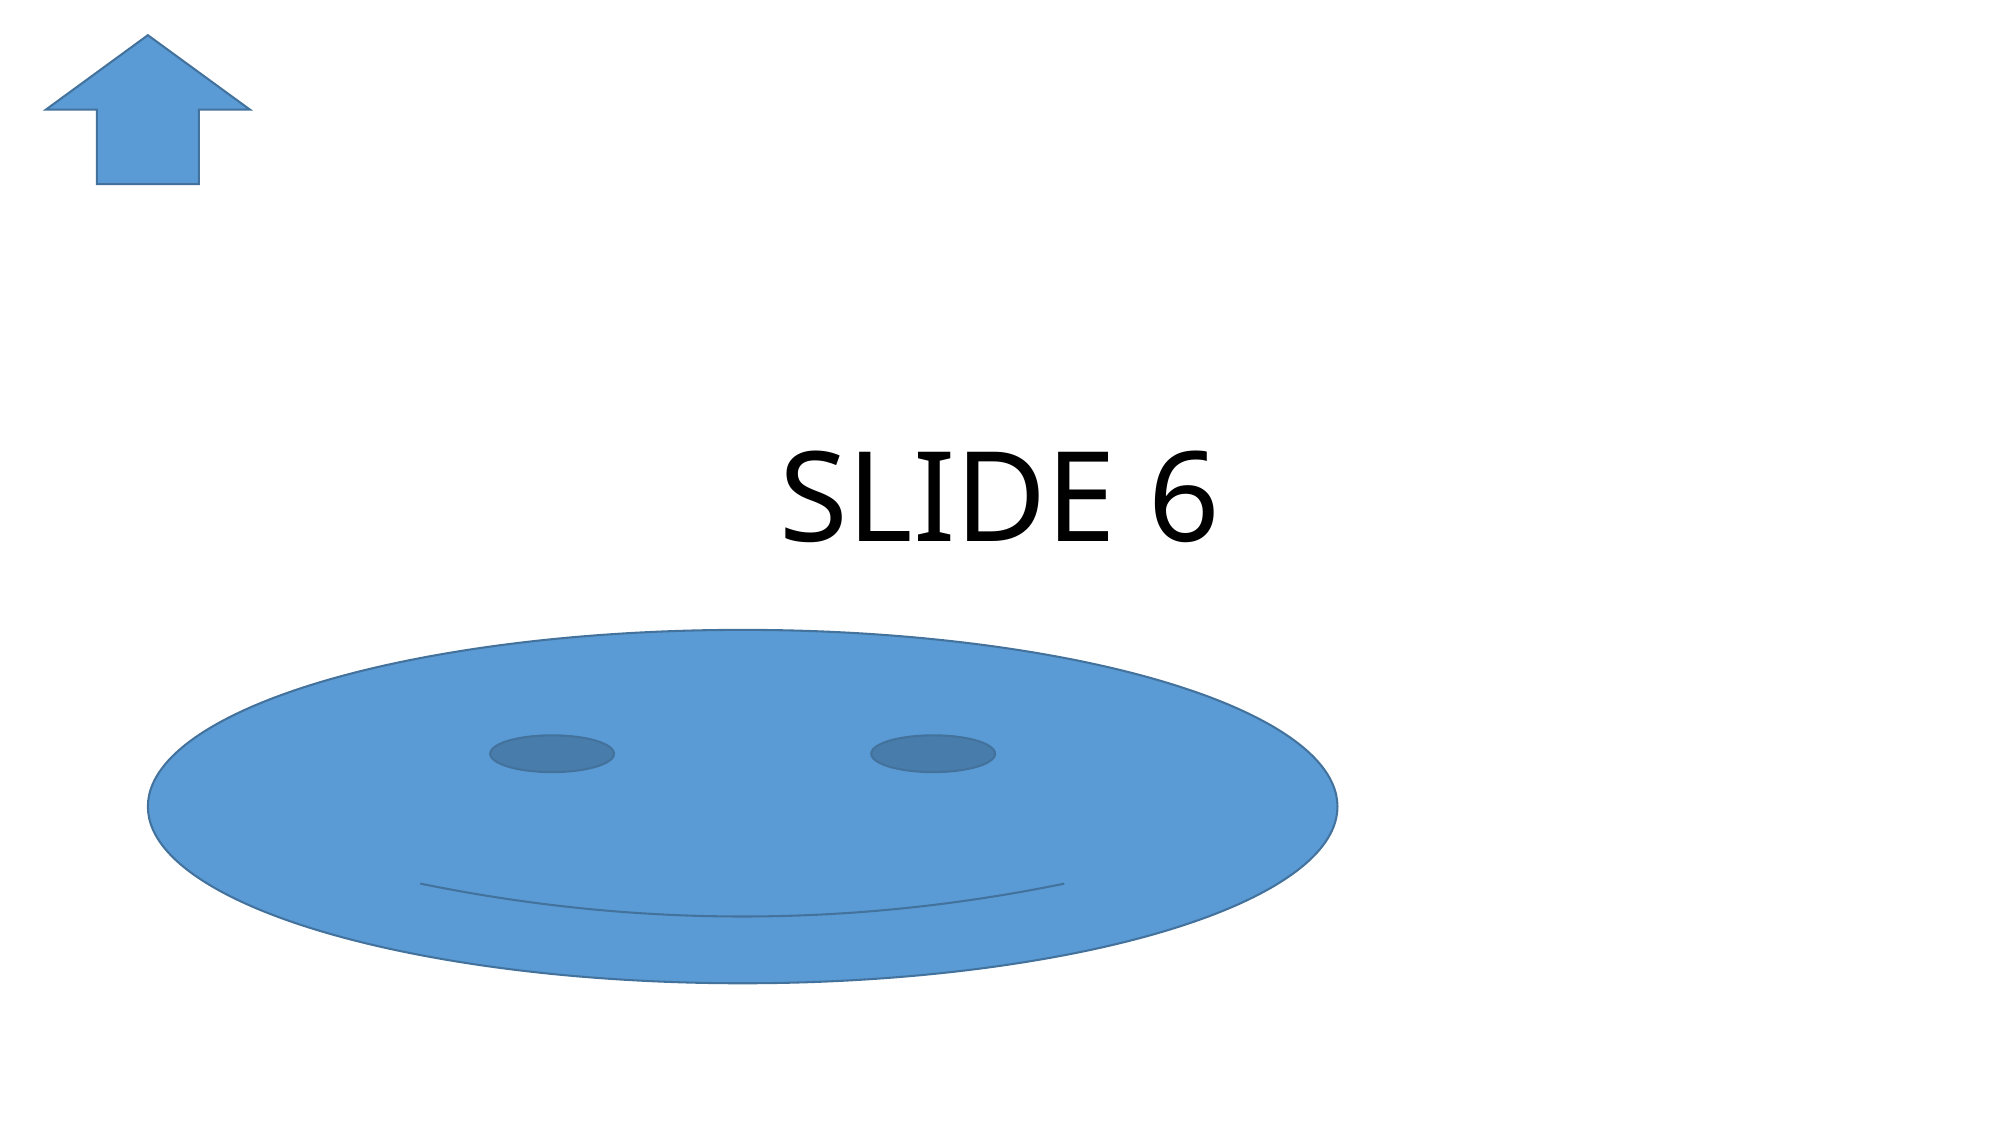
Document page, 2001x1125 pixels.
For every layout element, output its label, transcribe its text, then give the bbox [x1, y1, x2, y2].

text_box [42, 33, 254, 186]
title SLIDE 6 [249, 184, 1750, 576]
text_box [146, 628, 1339, 985]
